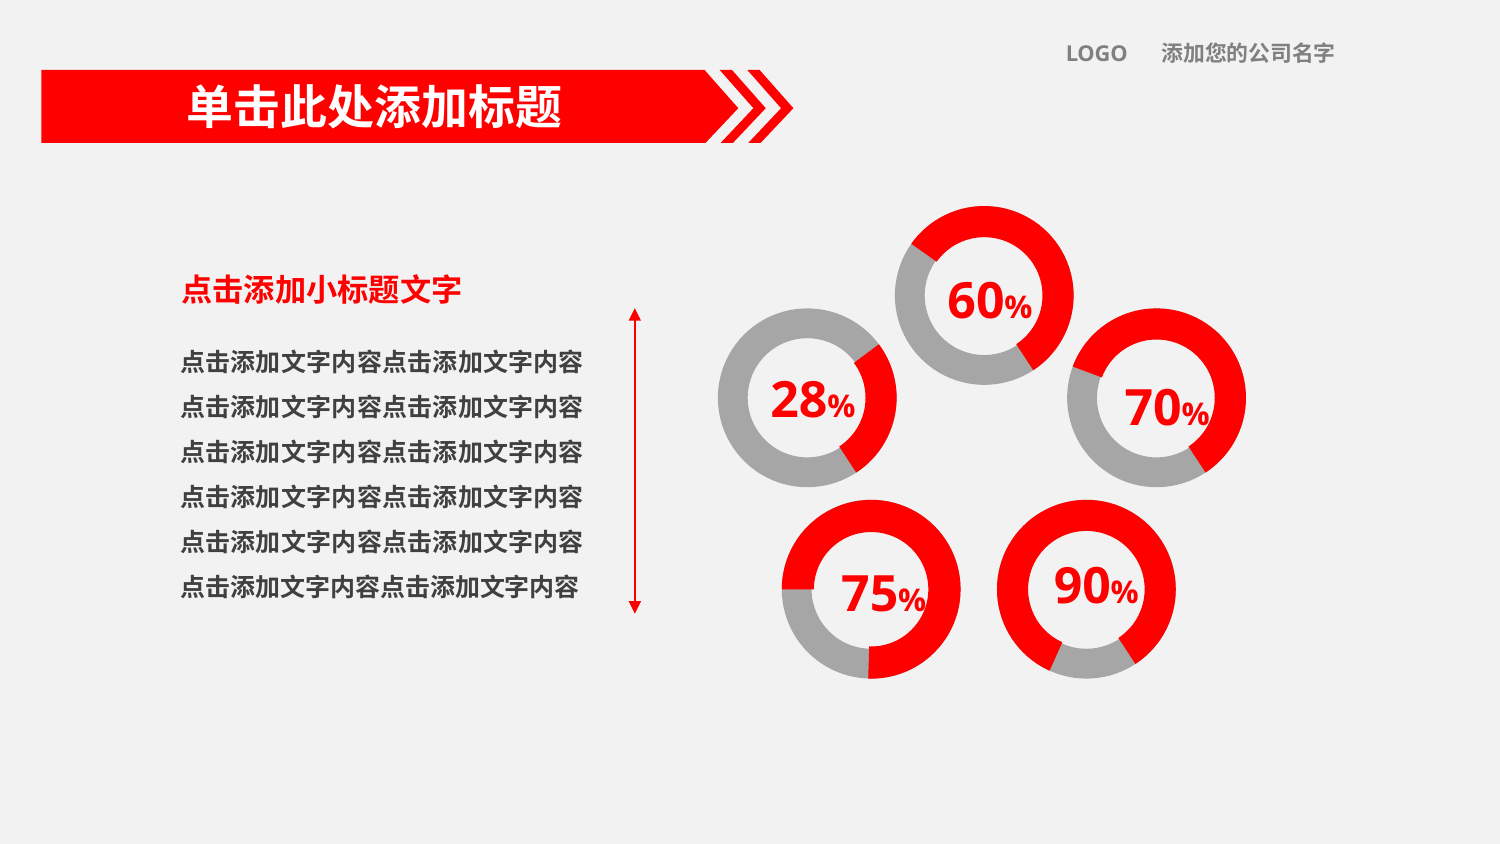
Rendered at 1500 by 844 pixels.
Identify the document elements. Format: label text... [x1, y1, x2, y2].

text_box 点击添加小标题文字 [166, 262, 538, 315]
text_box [41, 69, 794, 144]
text_box LOGO 添加您的公司名字 [1051, 32, 1431, 74]
text_box 点击添加文字内容点击添加文字内容点击添加文字内容点击添加文字内容点击添加文字内容点击添加文字内容点击添加文字内容点击添加文字内容点击添加文字内容点击添加文字内容点击添加文字内容点击添加文字内容 [165, 324, 600, 609]
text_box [996, 499, 1177, 679]
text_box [894, 205, 1074, 386]
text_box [781, 499, 961, 679]
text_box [717, 308, 897, 488]
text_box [1066, 308, 1247, 488]
